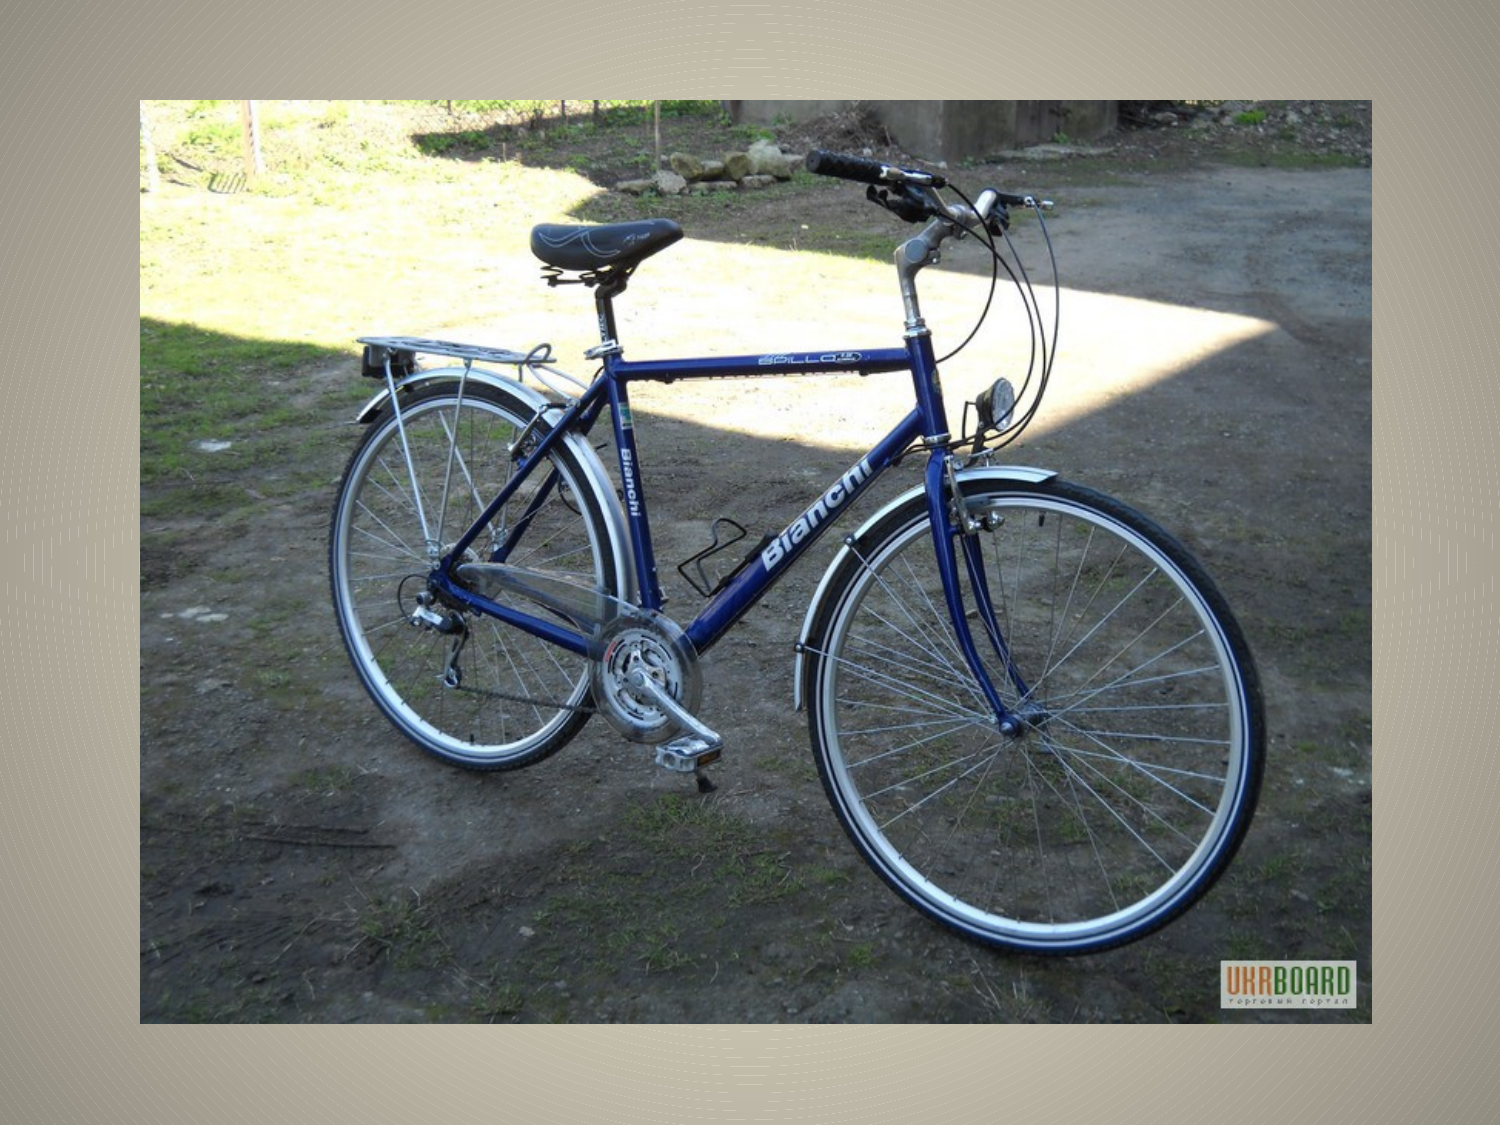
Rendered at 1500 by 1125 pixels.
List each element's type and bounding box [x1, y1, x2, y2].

picture [140, 100, 1372, 1024]
